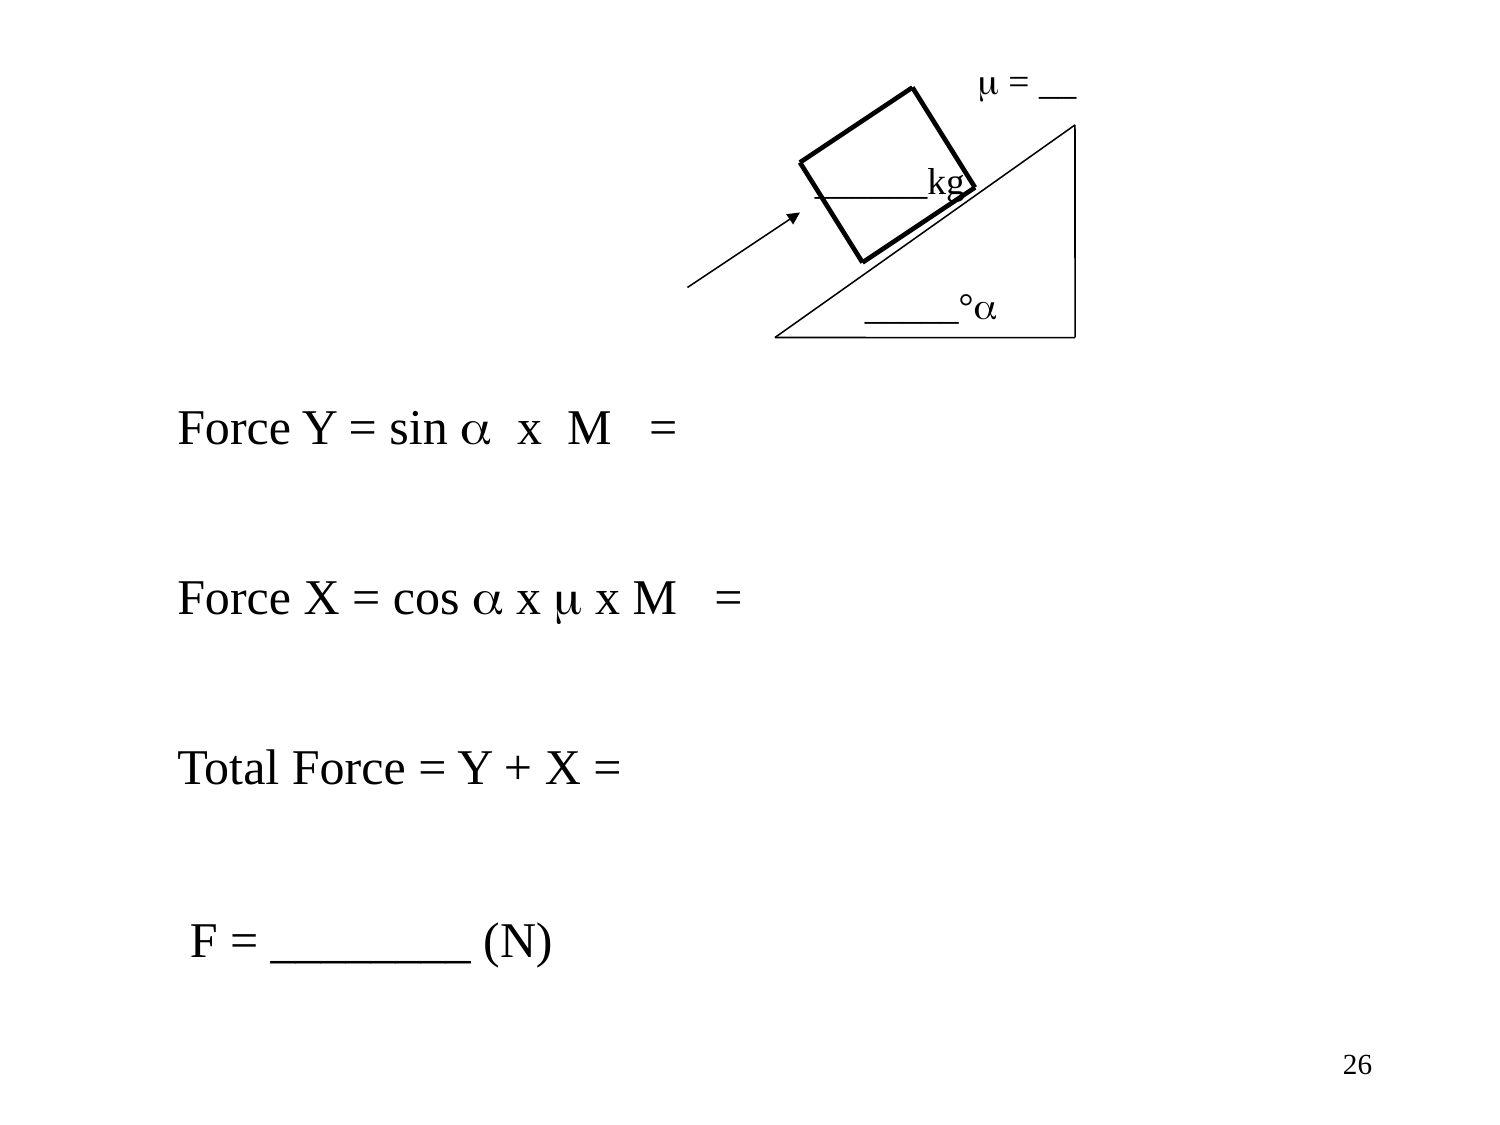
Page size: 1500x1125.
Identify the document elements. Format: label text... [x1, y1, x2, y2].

text_box F = ________ (N) [174, 899, 588, 975]
text_box Force Y = sin  x M = Force X = cos  x  x M = Total Force = Y + X = [162, 387, 1400, 803]
text_box  = __ [962, 49, 1138, 110]
text_box _____° [849, 274, 1025, 335]
slide_number 26 [1074, 1024, 1388, 1101]
text_box [687, 212, 800, 288]
text_box ______kg [800, 149, 988, 210]
